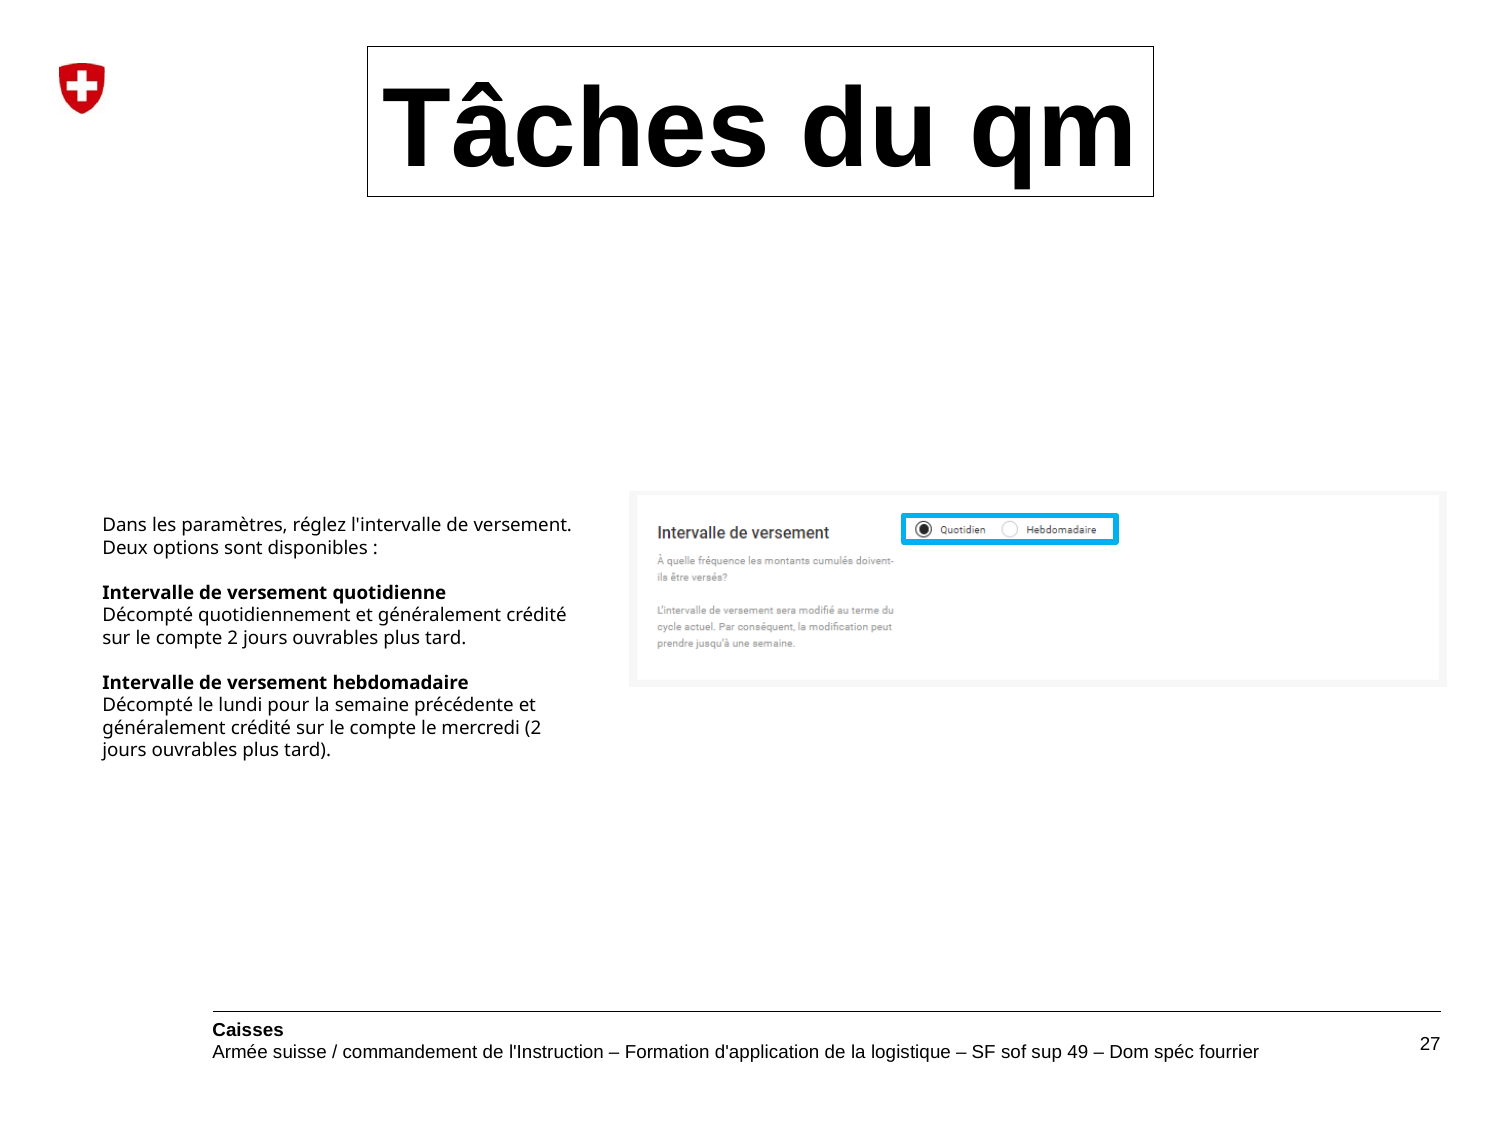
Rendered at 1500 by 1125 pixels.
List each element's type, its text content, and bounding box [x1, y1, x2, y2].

picture [629, 491, 1448, 687]
text_box Tâches du qm [367, 46, 1154, 197]
text_box Dans les paramètres, réglez l'intervalle de versement. Deux options sont disponibles : Intervalle de versement quotidienne Décompté quotidiennement et généralement crédité sur le compte 2 jours ouvrables plus tard. Intervalle de versement hebdomadaire Décompté le lundi pour la semaine précédente et généralement crédité sur le compte le mercredi (2 jours ouvrables plus tard). [87, 505, 587, 791]
picture [59, 63, 105, 114]
